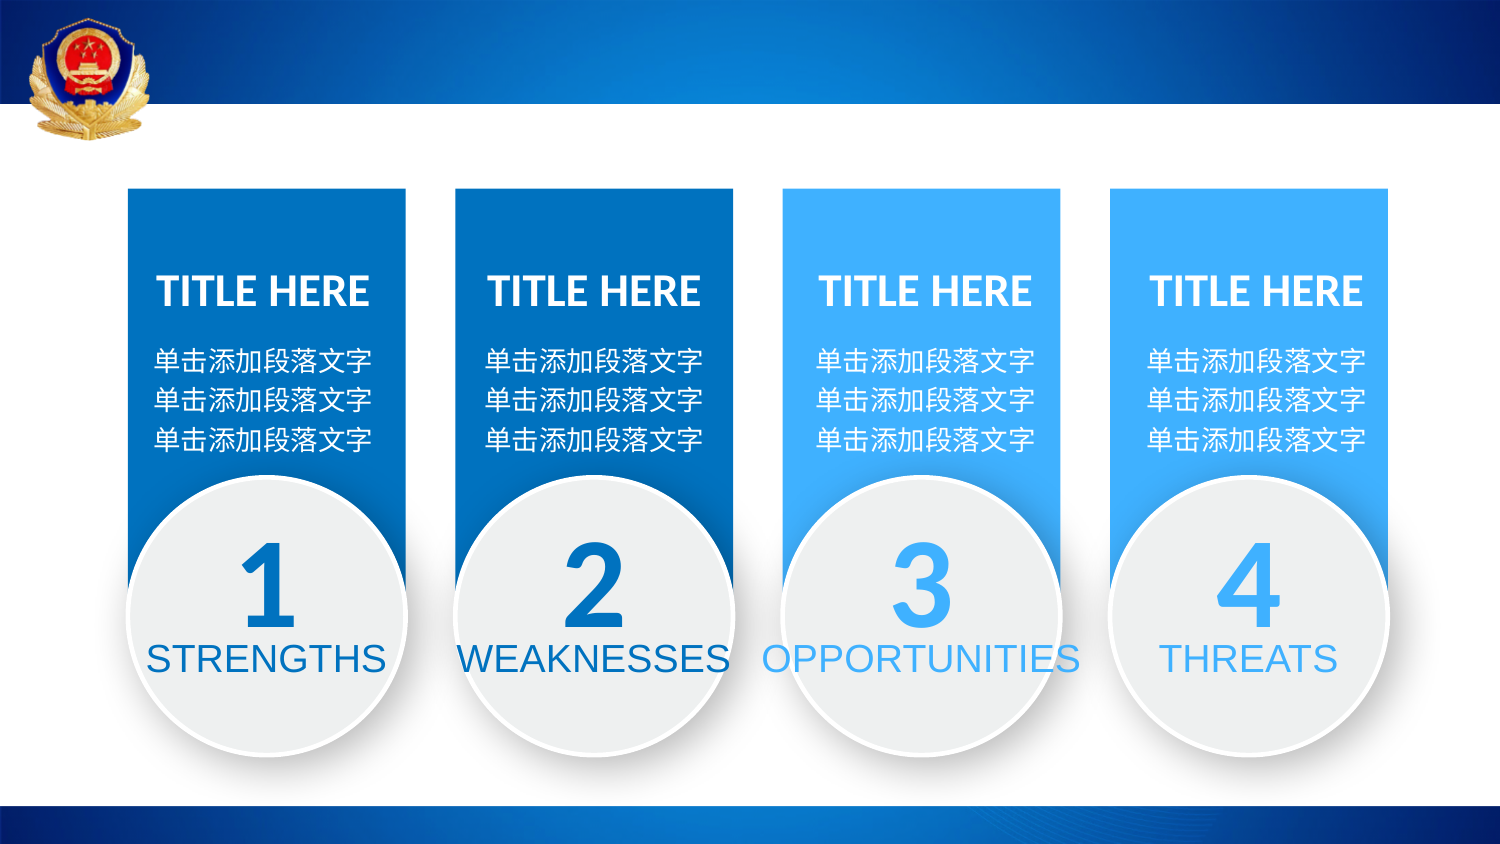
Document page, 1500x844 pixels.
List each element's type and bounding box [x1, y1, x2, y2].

text_box [777, 477, 1066, 756]
text_box [454, 188, 754, 700]
text_box [1109, 477, 1388, 756]
picture [0, 807, 1500, 844]
text_box [127, 477, 406, 756]
text_box [127, 188, 423, 700]
text_box [1109, 188, 1416, 700]
text_box [454, 477, 734, 756]
picture [0, 0, 1500, 141]
text_box [782, 188, 1085, 700]
